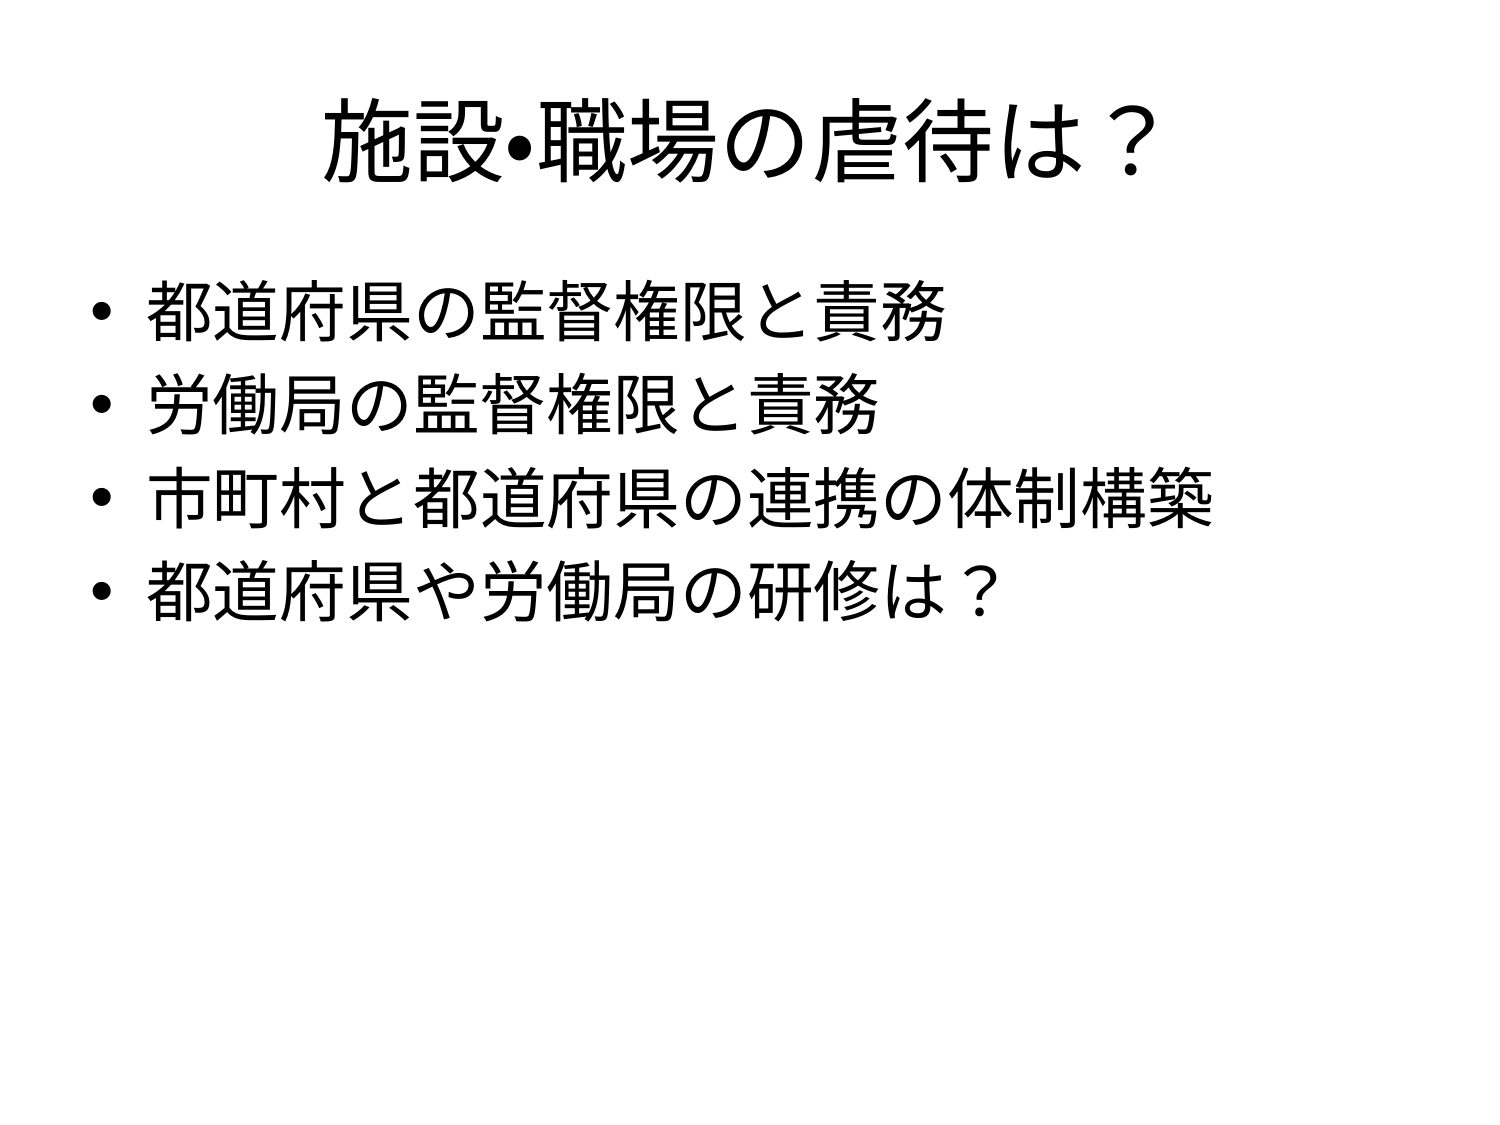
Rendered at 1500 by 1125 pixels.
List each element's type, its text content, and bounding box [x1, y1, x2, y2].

title 施設・職場の虐待は？ [75, 45, 1425, 233]
list 都道府県の監督権限と責務 労働局の監督権限と責務 市町村と都道府県の連携の体制構築 都道府県や労働局の研修は？ [75, 262, 1425, 1005]
